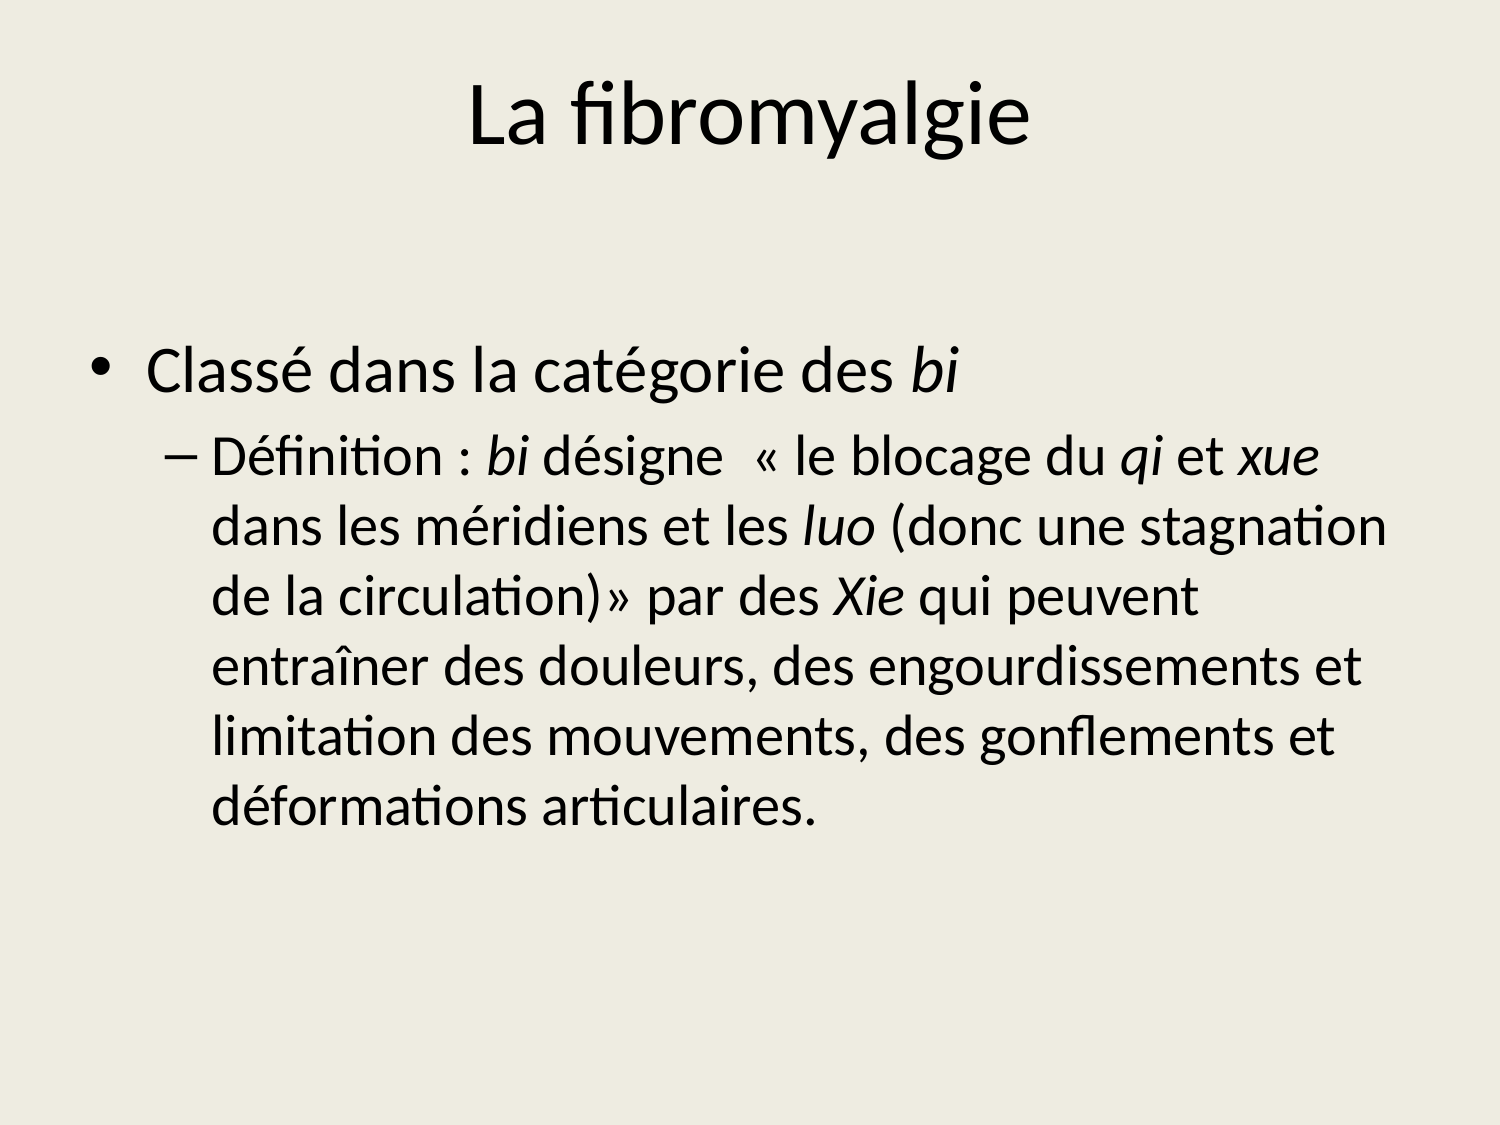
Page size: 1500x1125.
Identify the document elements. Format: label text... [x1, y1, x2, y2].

list Classé dans la catégorie des bi Définition : bi désigne « le blocage du qi et xue dans les méridiens et les luo (donc une stagnation de la circulation)» par des Xie qui peuvent entraîner des douleurs, des engourdissements et limitation des mouvements, des gonflements et déformations articulaires. [75, 224, 1425, 968]
title La fibromyalgie [75, 45, 1425, 224]
